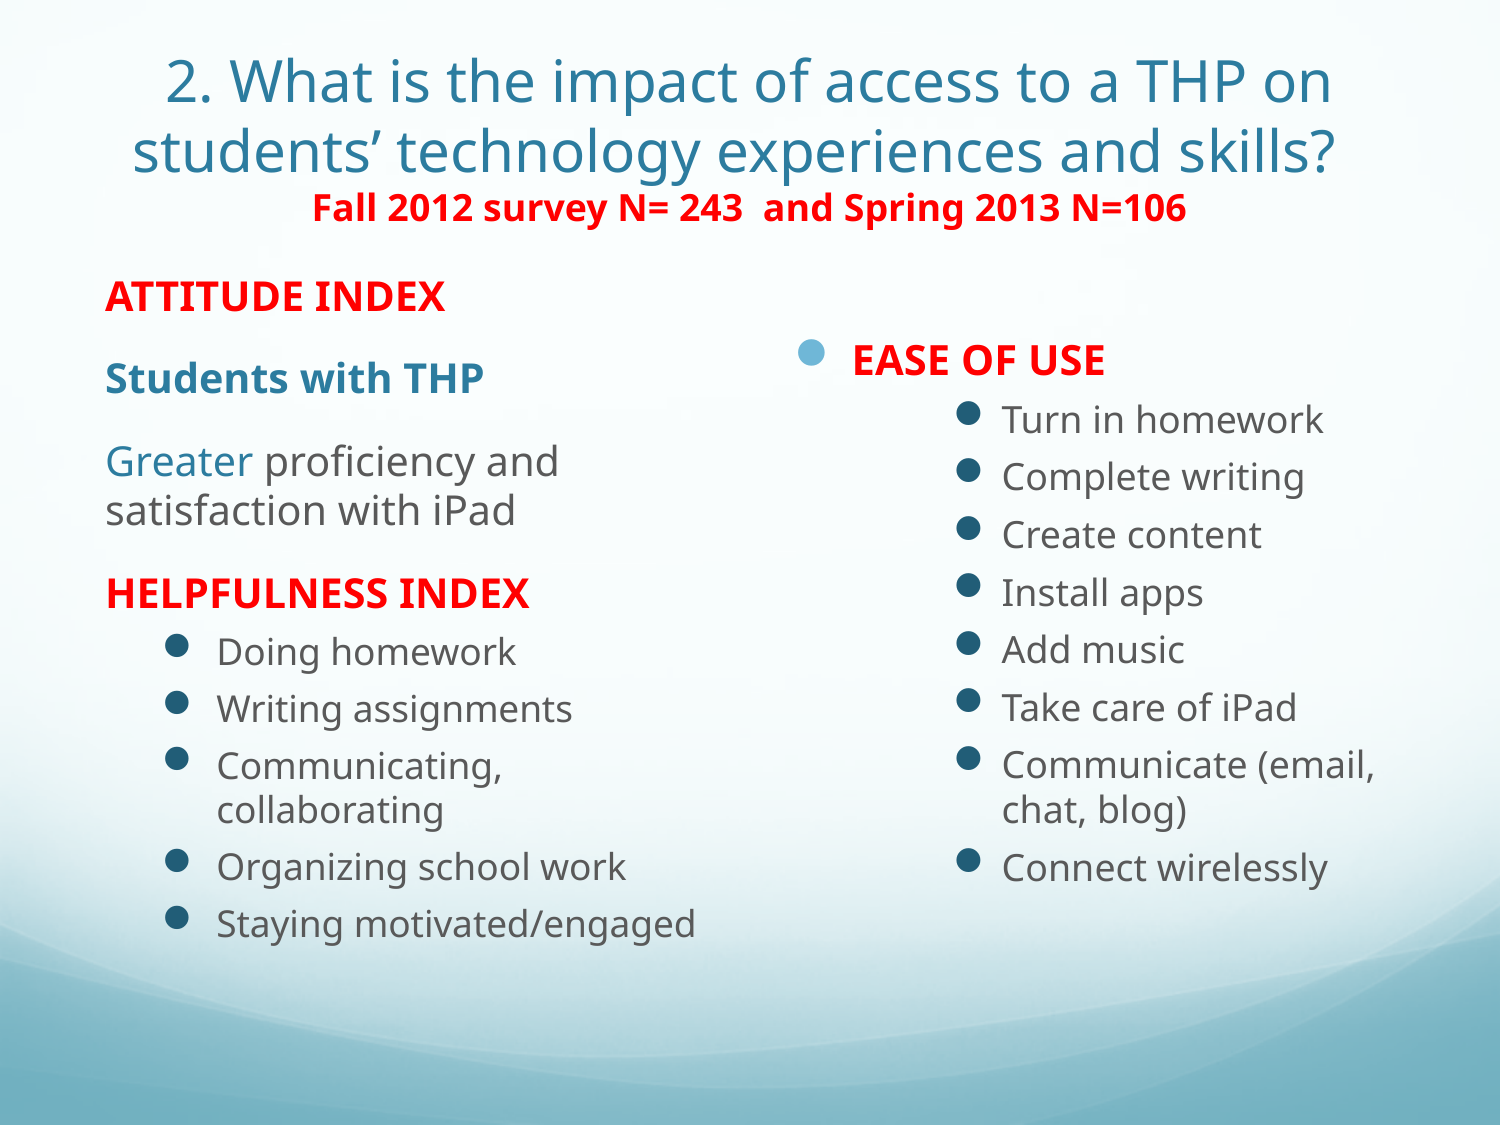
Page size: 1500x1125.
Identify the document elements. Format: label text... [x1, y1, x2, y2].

list EASE OF USE Turn in homework Complete writing Create content Install apps Add music Take care of iPad Communicate (email, chat, blog) Connect wirelessly [779, 325, 1410, 1039]
list ATTITUDE INDEX Students with THP Greater proficiency and satisfaction with iPad HELPFULNESS INDEX Doing homework Writing assignments Communicating, collaborating Organizing school work Staying motivated/engaged [90, 262, 721, 975]
title 2. What is the impact of access to a THP on students’ technology experiences and skills? Fall 2012 survey N= 243 and Spring 2013 N=106 [90, 17, 1410, 237]
